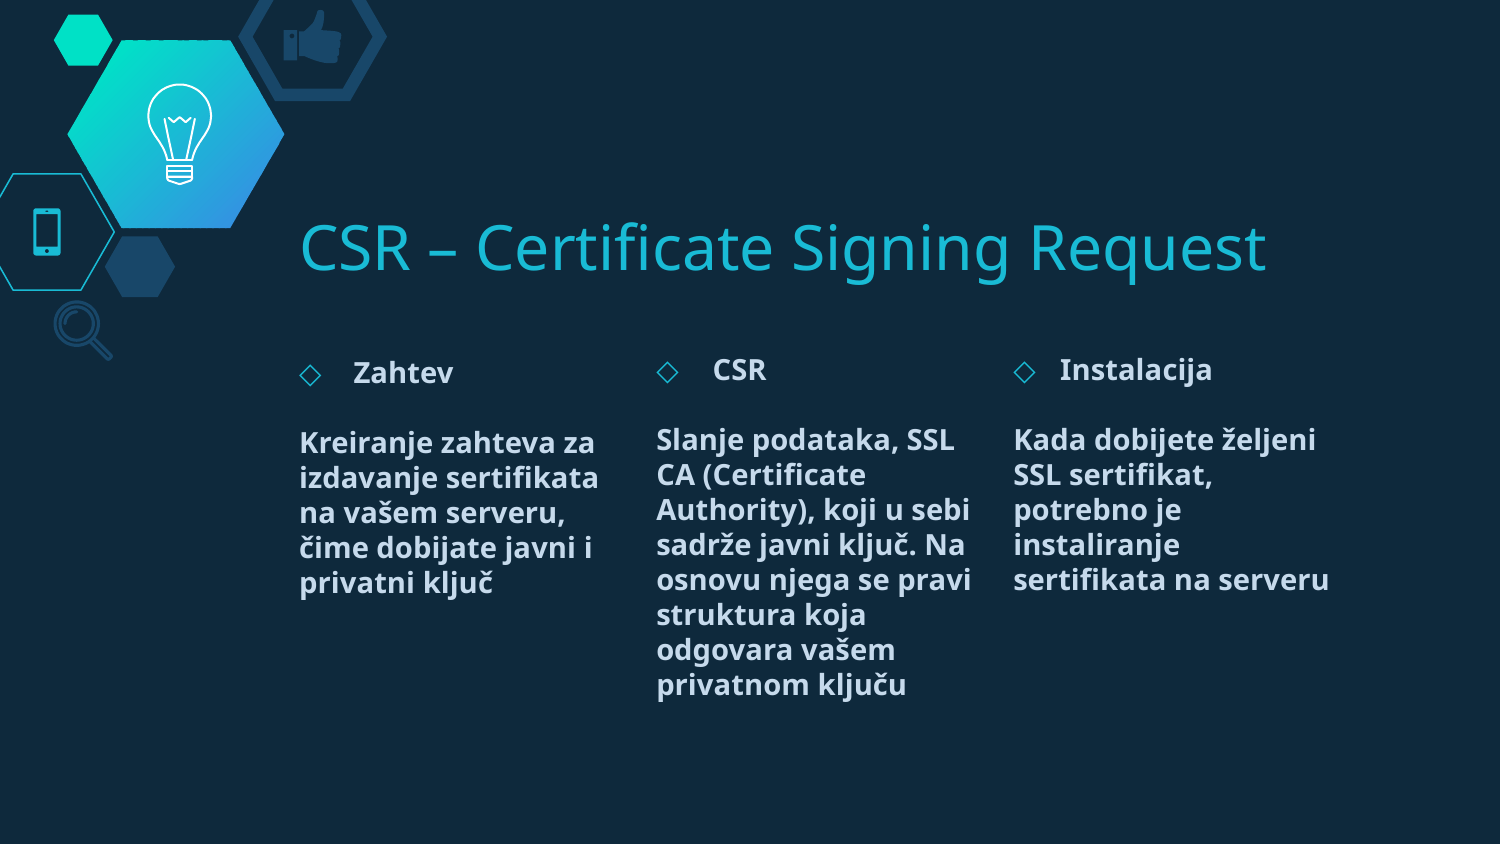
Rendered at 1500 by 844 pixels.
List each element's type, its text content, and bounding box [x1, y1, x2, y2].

list Zahtev Kreiranje zahteva za izdavanje sertifikata na vašem serveru, čime dobijate javni i privatni ključ [284, 339, 642, 757]
list CSR Slanje podataka, SSL CA (Certificate Authority), koji u sebi sadrže javni ključ. Na osnovu njega se pravi struktura koja odgovara vašem privatnom ključu [641, 336, 998, 755]
list Instalacija Kada dobijete željeni SSL sertifikat, potrebno je instaliranje sertifikata na serveru [998, 336, 1356, 755]
title CSR – Certificate Signing Request [284, 191, 1450, 298]
